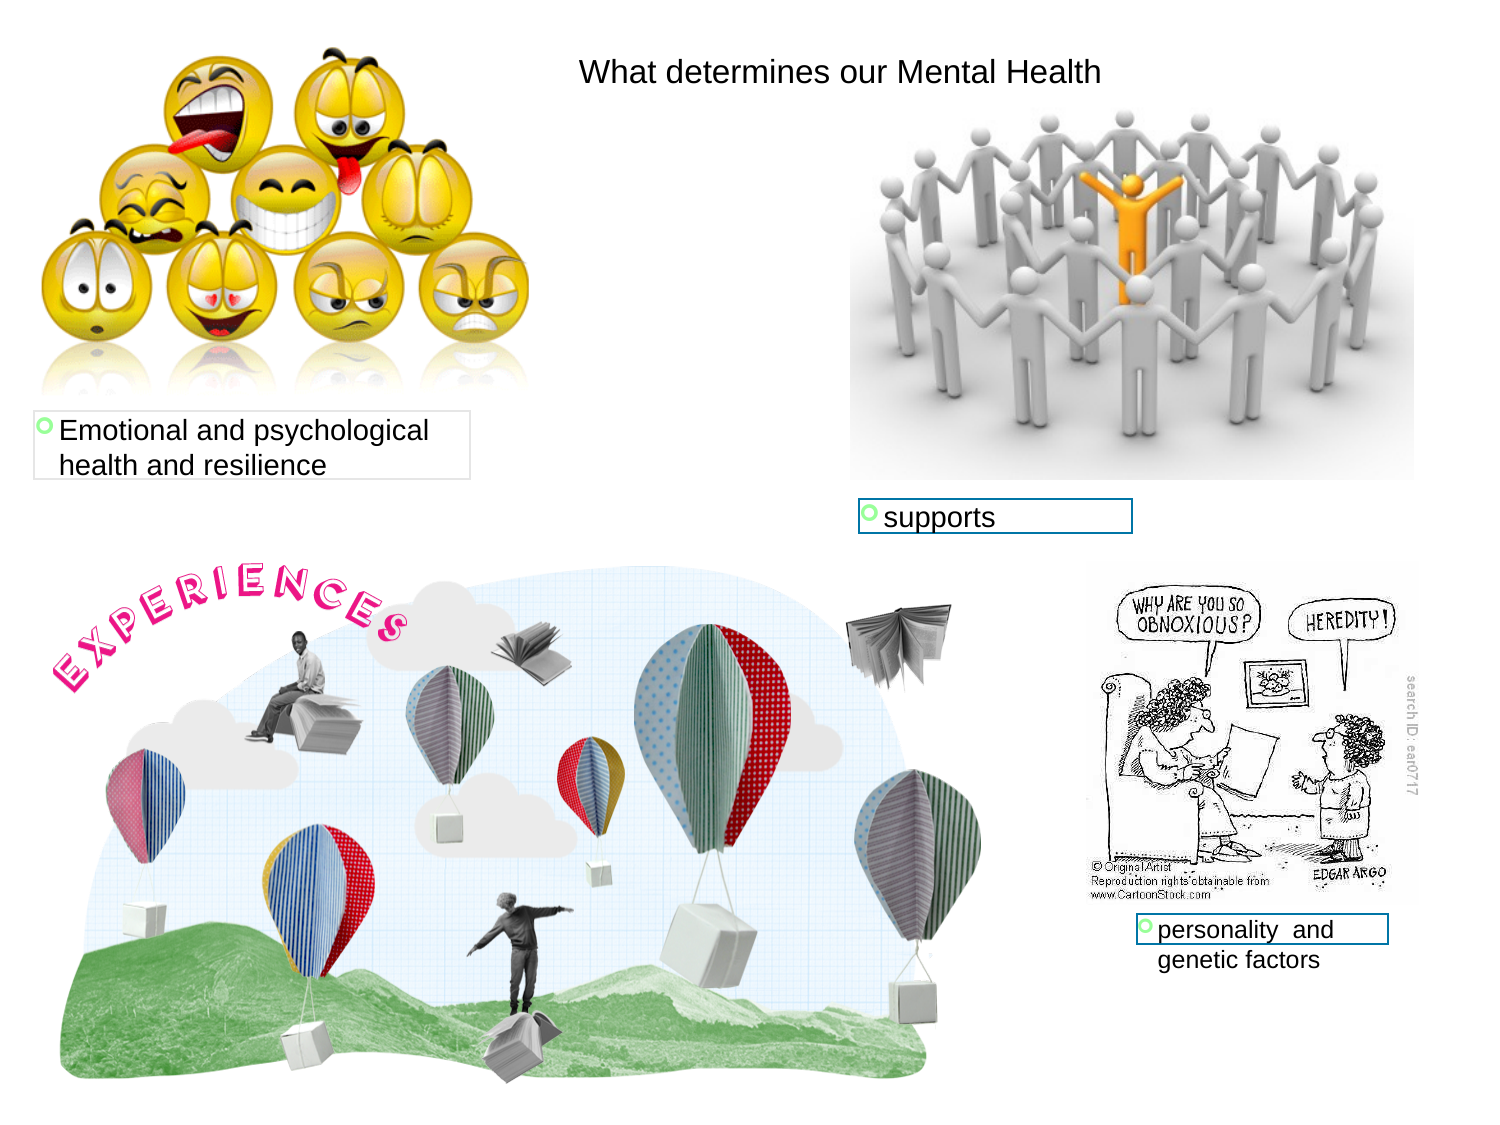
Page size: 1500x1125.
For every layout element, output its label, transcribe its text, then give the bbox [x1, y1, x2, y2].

picture [37, 41, 534, 412]
text_box What determines our Mental Health [564, 42, 1118, 98]
picture [1086, 561, 1420, 905]
text_box personality and genetic factors [1136, 919, 1388, 945]
picture [34, 558, 990, 1090]
picture [850, 51, 1414, 480]
text_box Emotional and psychological health and resilience [34, 421, 471, 480]
text_box supports [859, 498, 1133, 533]
